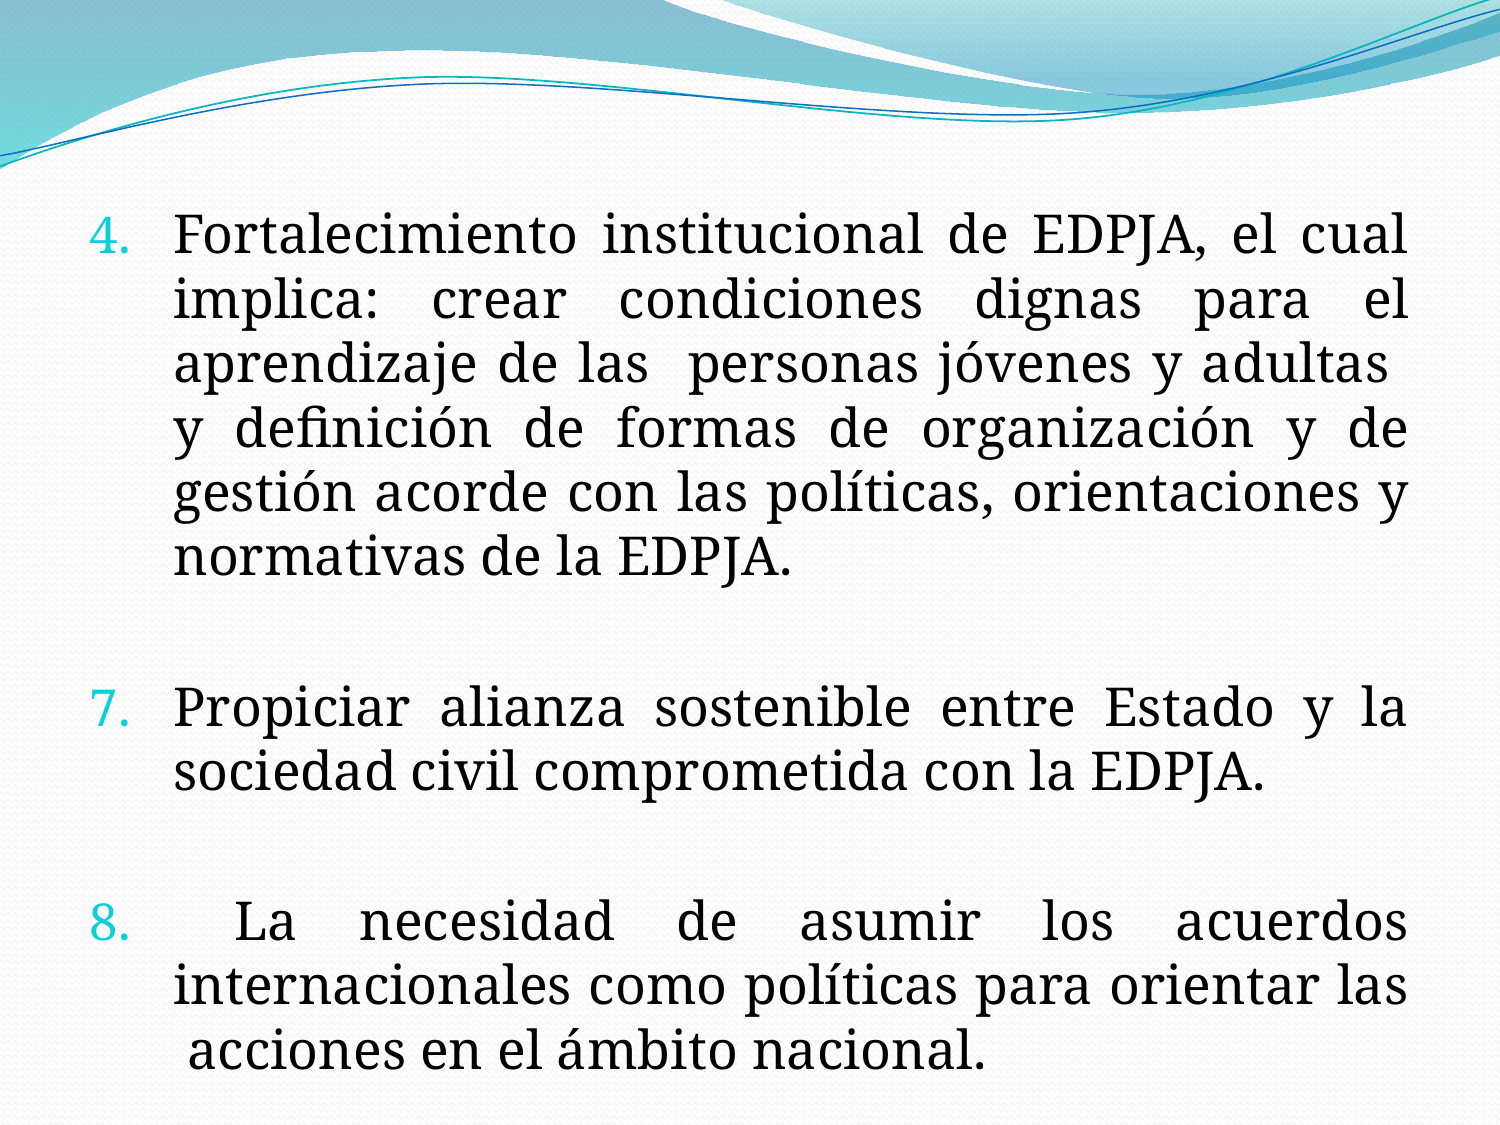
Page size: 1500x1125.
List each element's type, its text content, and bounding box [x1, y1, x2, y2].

list Fortalecimiento institucional de EDPJA, el cual implica: crear condiciones dignas para el aprendizaje de las personas jóvenes y adultas y definición de formas de organización y de gestión acorde con las políticas, orientaciones y normativas de la EDPJA. Propiciar alianza sostenible entre Estado y la sociedad civil comprometida con la EDPJA. La necesidad de asumir los acuerdos internacionales como políticas para orientar las acciones en el ámbito nacional. [75, 192, 1425, 1090]
